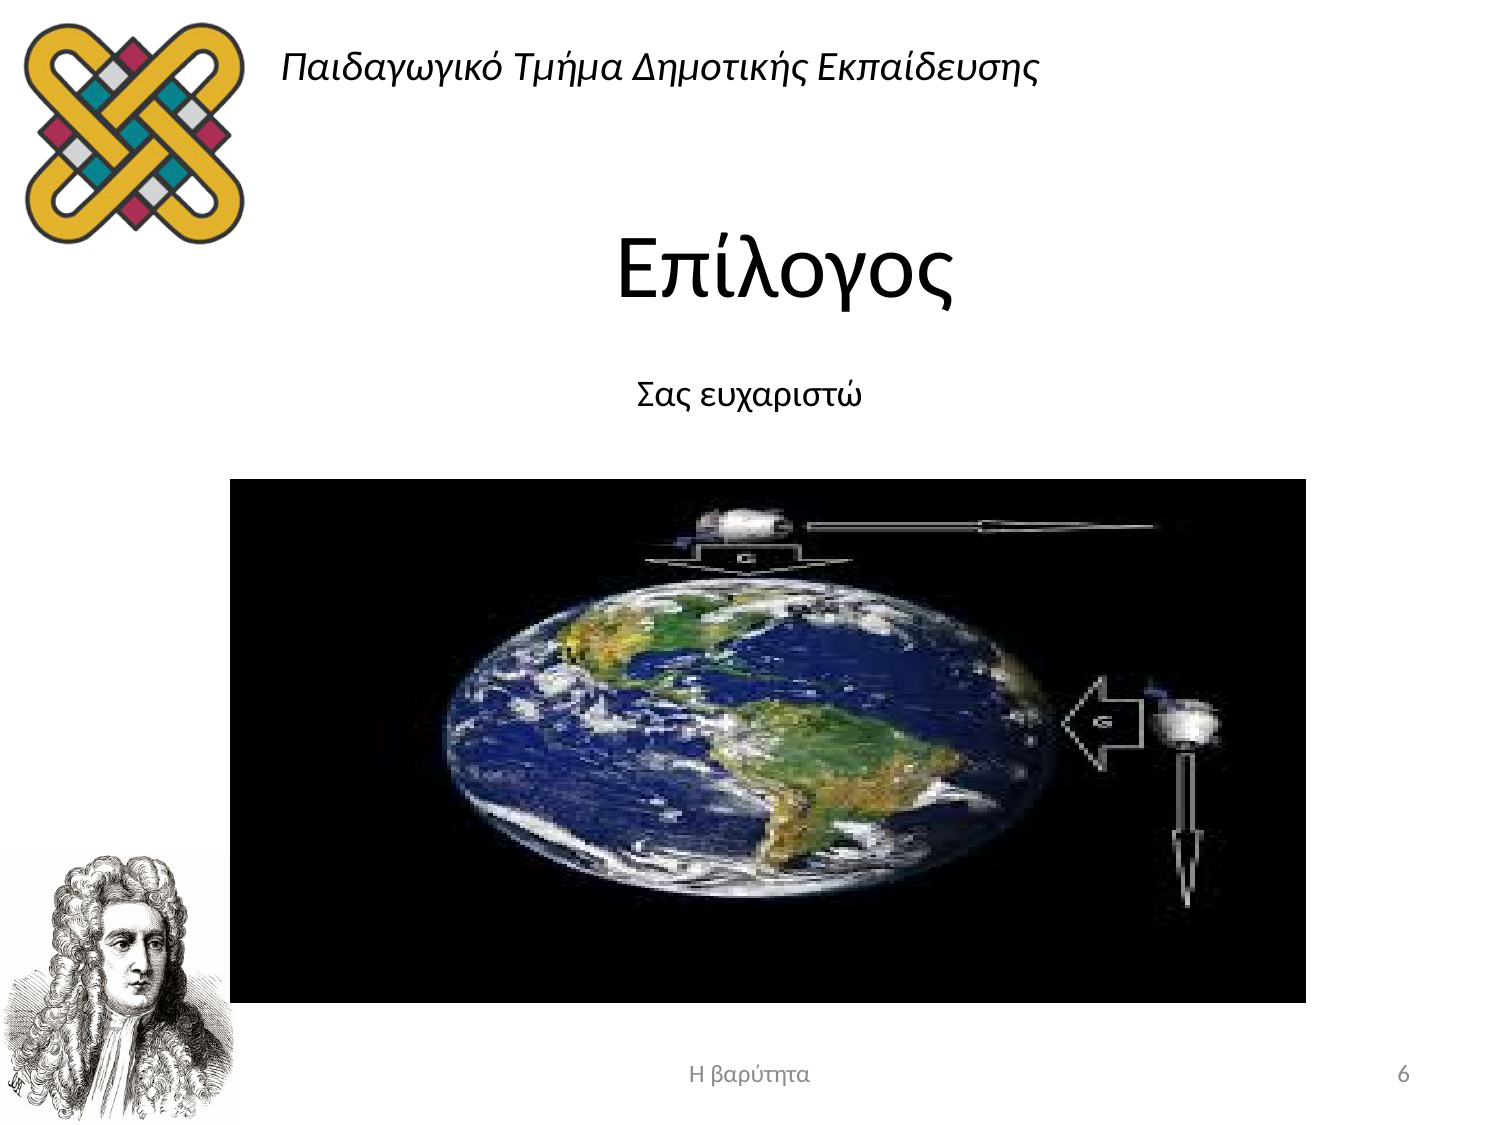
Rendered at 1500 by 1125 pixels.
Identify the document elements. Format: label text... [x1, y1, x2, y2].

slide_number 6 [1074, 1042, 1425, 1103]
footer Η βαρύτητα [512, 1042, 988, 1103]
title Επίλογος [147, 137, 1423, 386]
picture [0, 479, 1306, 1125]
picture [0, 0, 268, 268]
subtitle Σας ευχαριστώ [225, 361, 1275, 482]
